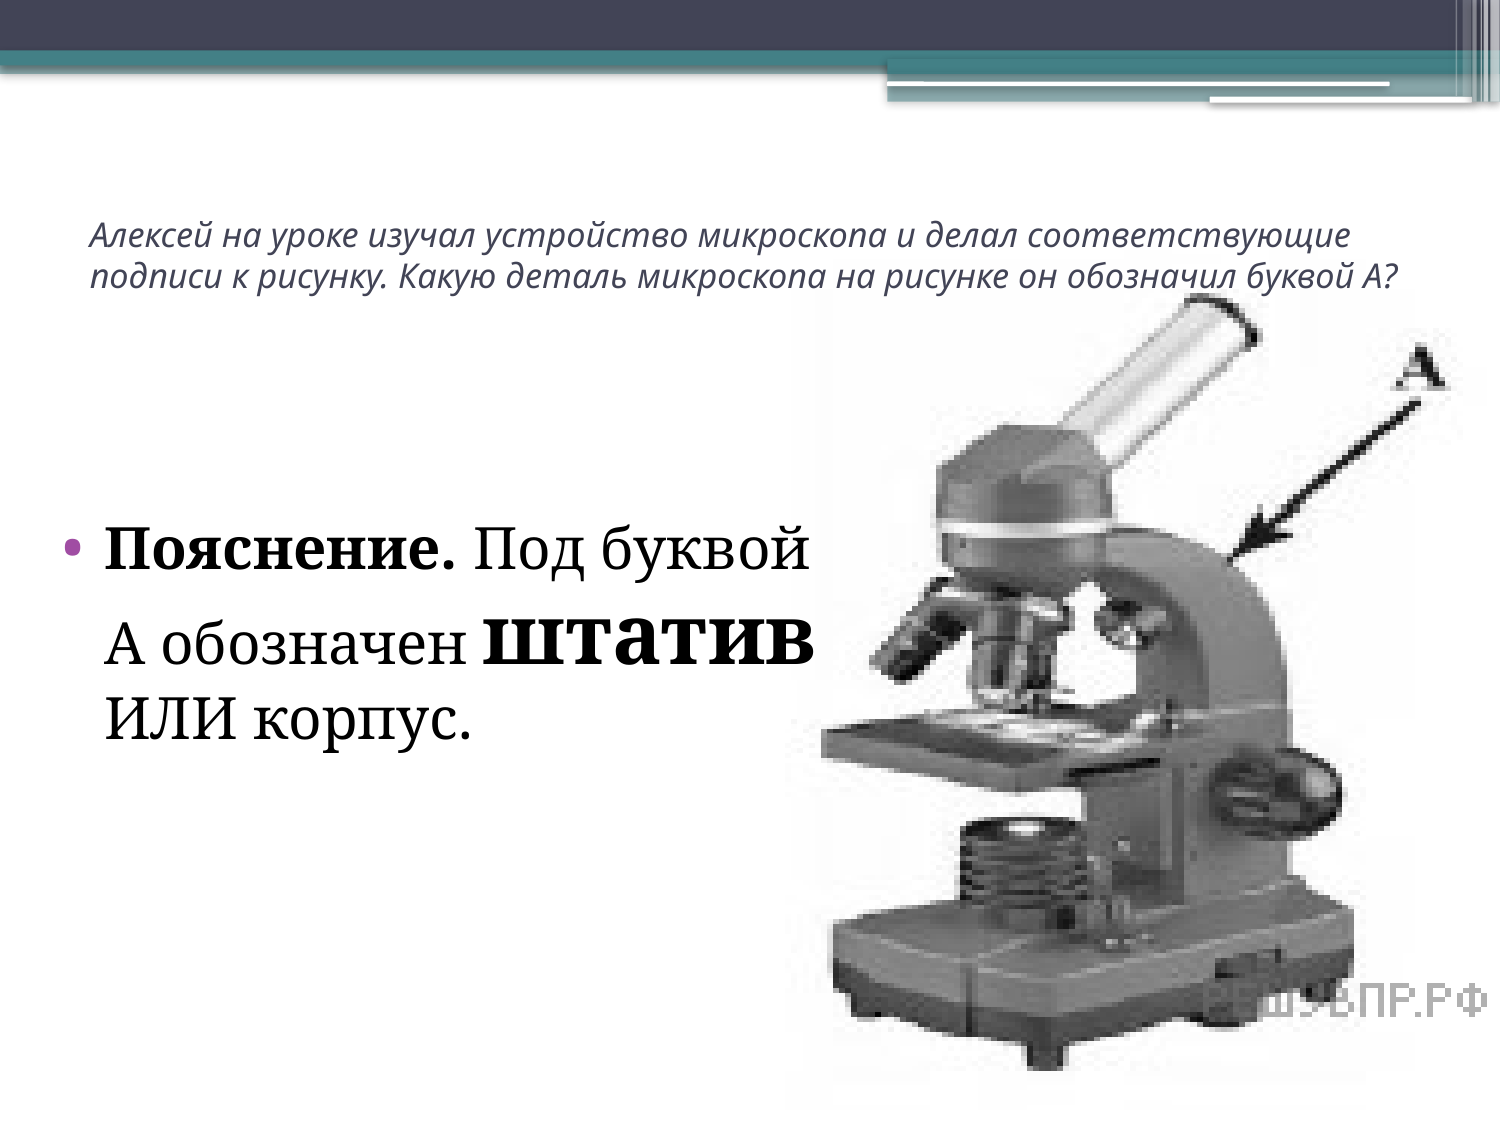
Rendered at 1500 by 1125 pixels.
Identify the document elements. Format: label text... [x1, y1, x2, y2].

title Алексей на уроке изучал устройство микроскопа и делал соответствующие подписи к рисунку. Какую деталь микроскопа на рисунке он обозначил буквой А? [75, 187, 1425, 363]
picture [785, 250, 1500, 1125]
list Пояснение. Под буквой А обозначен штатив ИЛИ корпус. [29, 503, 779, 1125]
